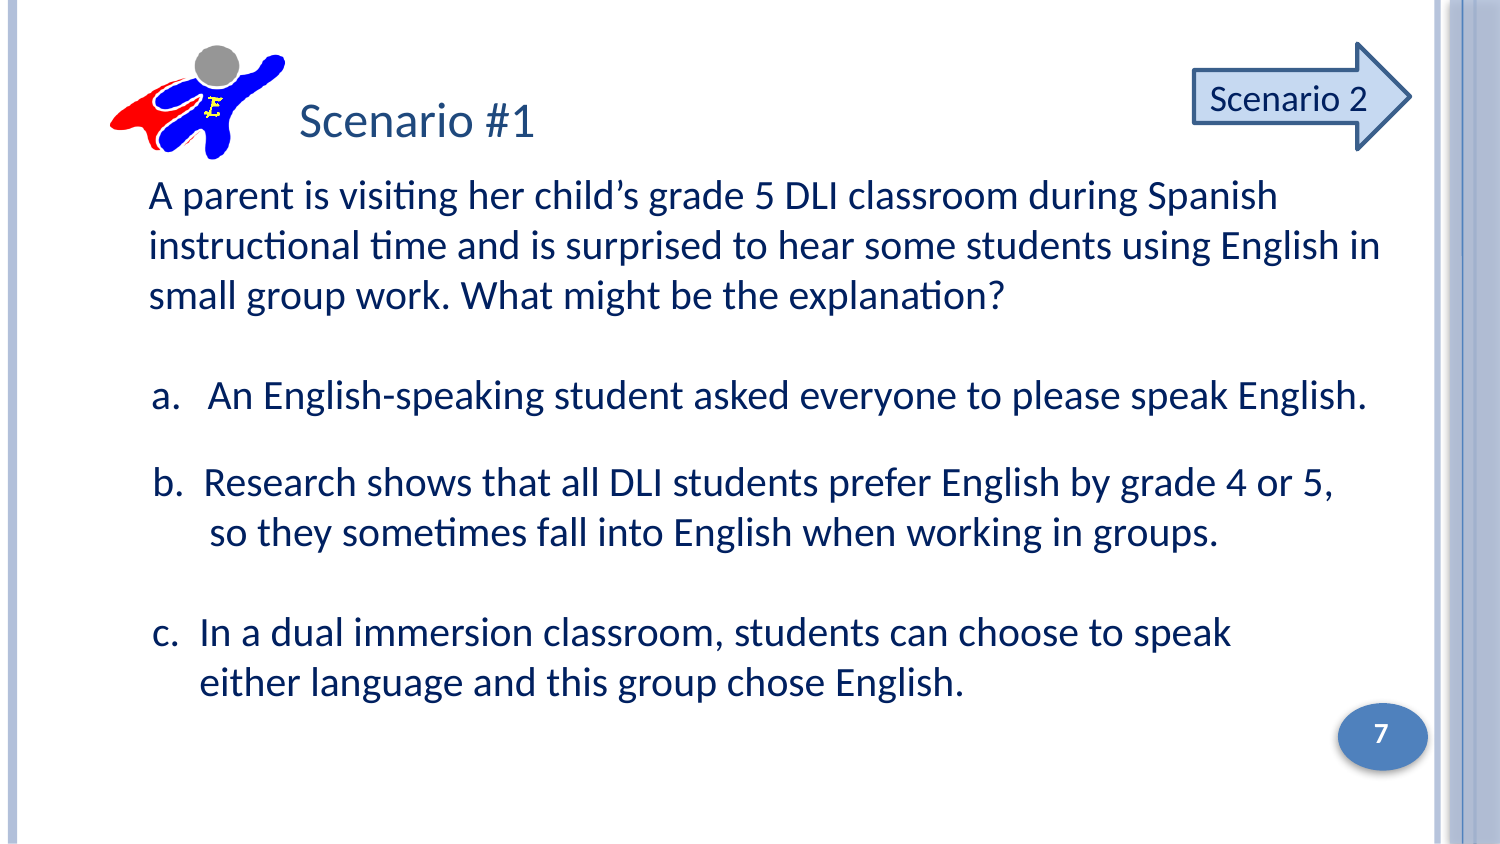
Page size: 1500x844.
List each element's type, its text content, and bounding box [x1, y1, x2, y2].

text_box c. In a dual immersion classroom, students can choose to speak either language and this group chose English. [137, 597, 1325, 713]
slide_number 7 [1350, 709, 1413, 755]
text_box Scenario 2 [1191, 41, 1413, 152]
text_box An English-speaking student asked everyone to please speak English. [136, 360, 1411, 476]
text_box b. Research shows that all DLI students prefer English by grade 4 or 5, so they sometimes fall into English when working in groups. [137, 447, 1366, 563]
text_box A parent is visiting her child’s grade 5 DLI classroom during Spanish instructional time and is surprised to hear some students using English in small group work. What might be the explanation? [133, 160, 1428, 325]
picture [108, 43, 288, 161]
text_box Scenario #1 [293, 80, 551, 155]
